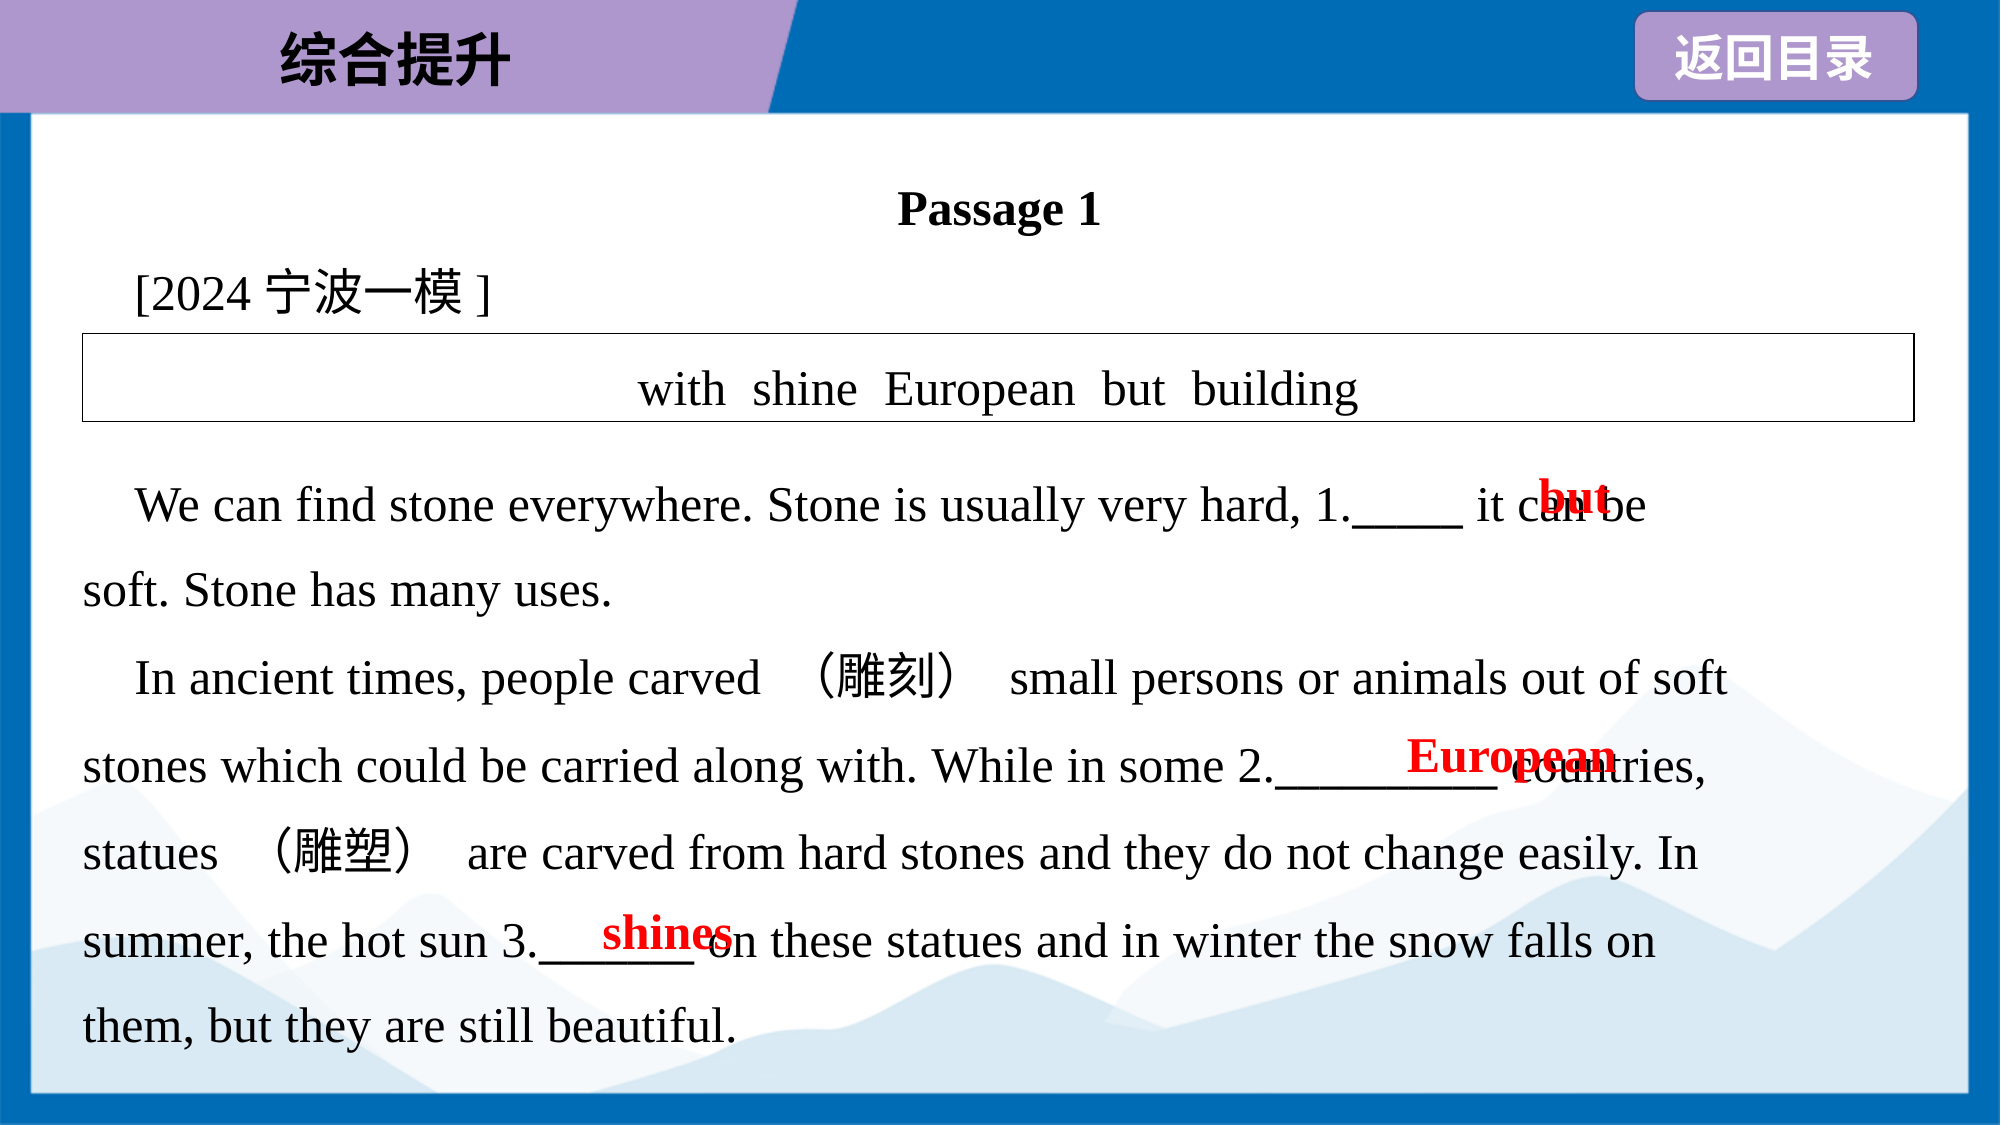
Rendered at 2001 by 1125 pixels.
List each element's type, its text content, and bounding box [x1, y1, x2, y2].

text_box but [1520, 438, 1629, 516]
text_box Passage 1 [2024宁波一模] [82, 147, 1917, 312]
picture [0, 0, 2000, 1125]
text_box In ancient times, people carved （雕刻） small persons or animals out of soft stones which could be carried along with. While in some 2.__________ countries, statues （雕塑） are carved from hard stones and they do not change easily. In summer, the hot sun 3._______ on these statues and in winter the snow falls on them, but they are still beautiful. [82, 617, 1917, 1044]
text_box European [1388, 696, 1636, 774]
table_header with shine European but building [83, 334, 1913, 421]
text_box shines [584, 874, 752, 951]
text_box We can find stone everywhere. Stone is usually very hard, 1._____ it can be soft. Stone has many uses. [82, 443, 1917, 608]
